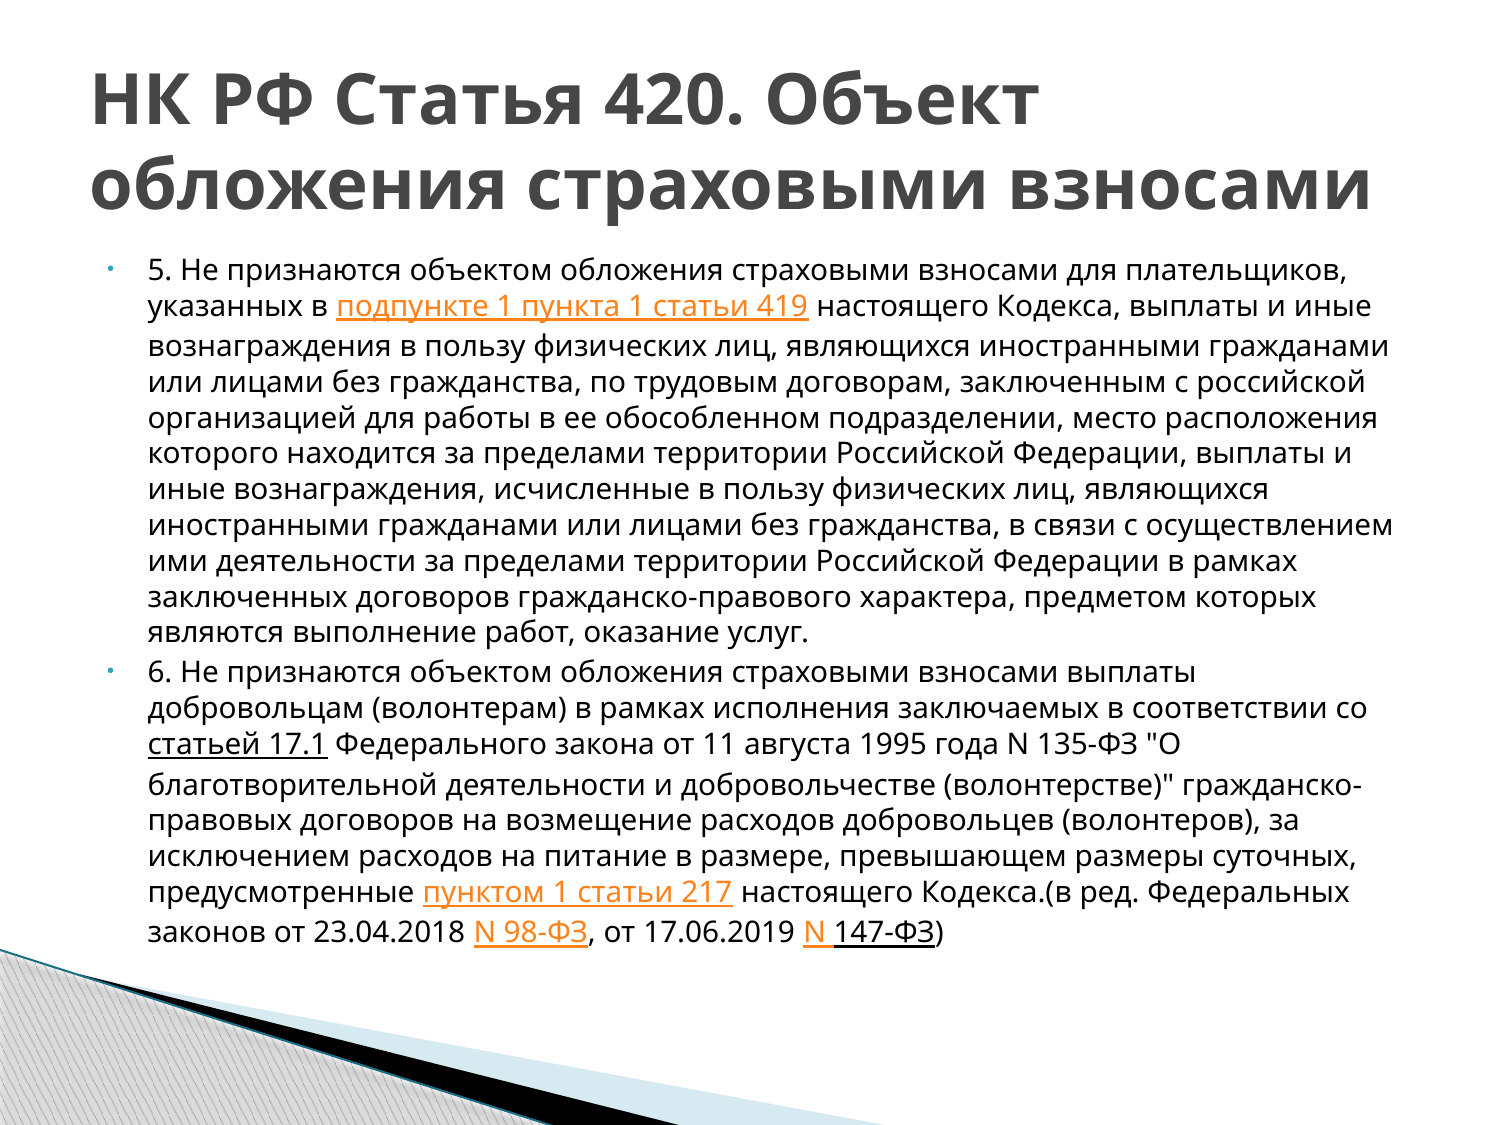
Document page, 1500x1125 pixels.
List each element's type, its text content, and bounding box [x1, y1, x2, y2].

title НК РФ Статья 420. Объект обложения страховыми взносами [75, 45, 1425, 233]
list 5. Не признаются объектом обложения страховыми взносами для плательщиков, указанных в подпункте 1 пункта 1 статьи 419 настоящего Кодекса, выплаты и иные вознаграждения в пользу физических лиц, являющихся иностранными гражданами или лицами без гражданства, по трудовым договорам, заключенным с российской организацией для работы в ее обособленном подразделении, место расположения которого находится за пределами территории Российской Федерации, выплаты и иные вознаграждения, исчисленные в пользу физических лиц, являющихся иностранными гражданами или лицами без гражданства, в связи с осуществлением ими деятельности за пределами территории Российской Федерации в рамках заключенных договоров гражданско-правового характера, предметом которых являются выполнение работ, оказание услуг. 6. Не признаются объектом обложения страховыми взносами выплаты добровольцам (волонтерам) в рамках исполнения заключаемых в соответствии со статьей 17.1 Федерального закона от 11 августа 1995 года N 135-ФЗ "О благотворительной деятельности и добровольчестве (волонтерстве)" гражданско-правовых договоров на возмещение расходов добровольцев (волонтеров), за исключением расходов на питание в размере, превышающем размеры суточных, предусмотренные пунктом 1 статьи 217 настоящего Кодекса.(в ред. Федеральных законов от 23.04.2018 N 98-ФЗ, от 17.06.2019 N 147-ФЗ) [75, 243, 1425, 986]
